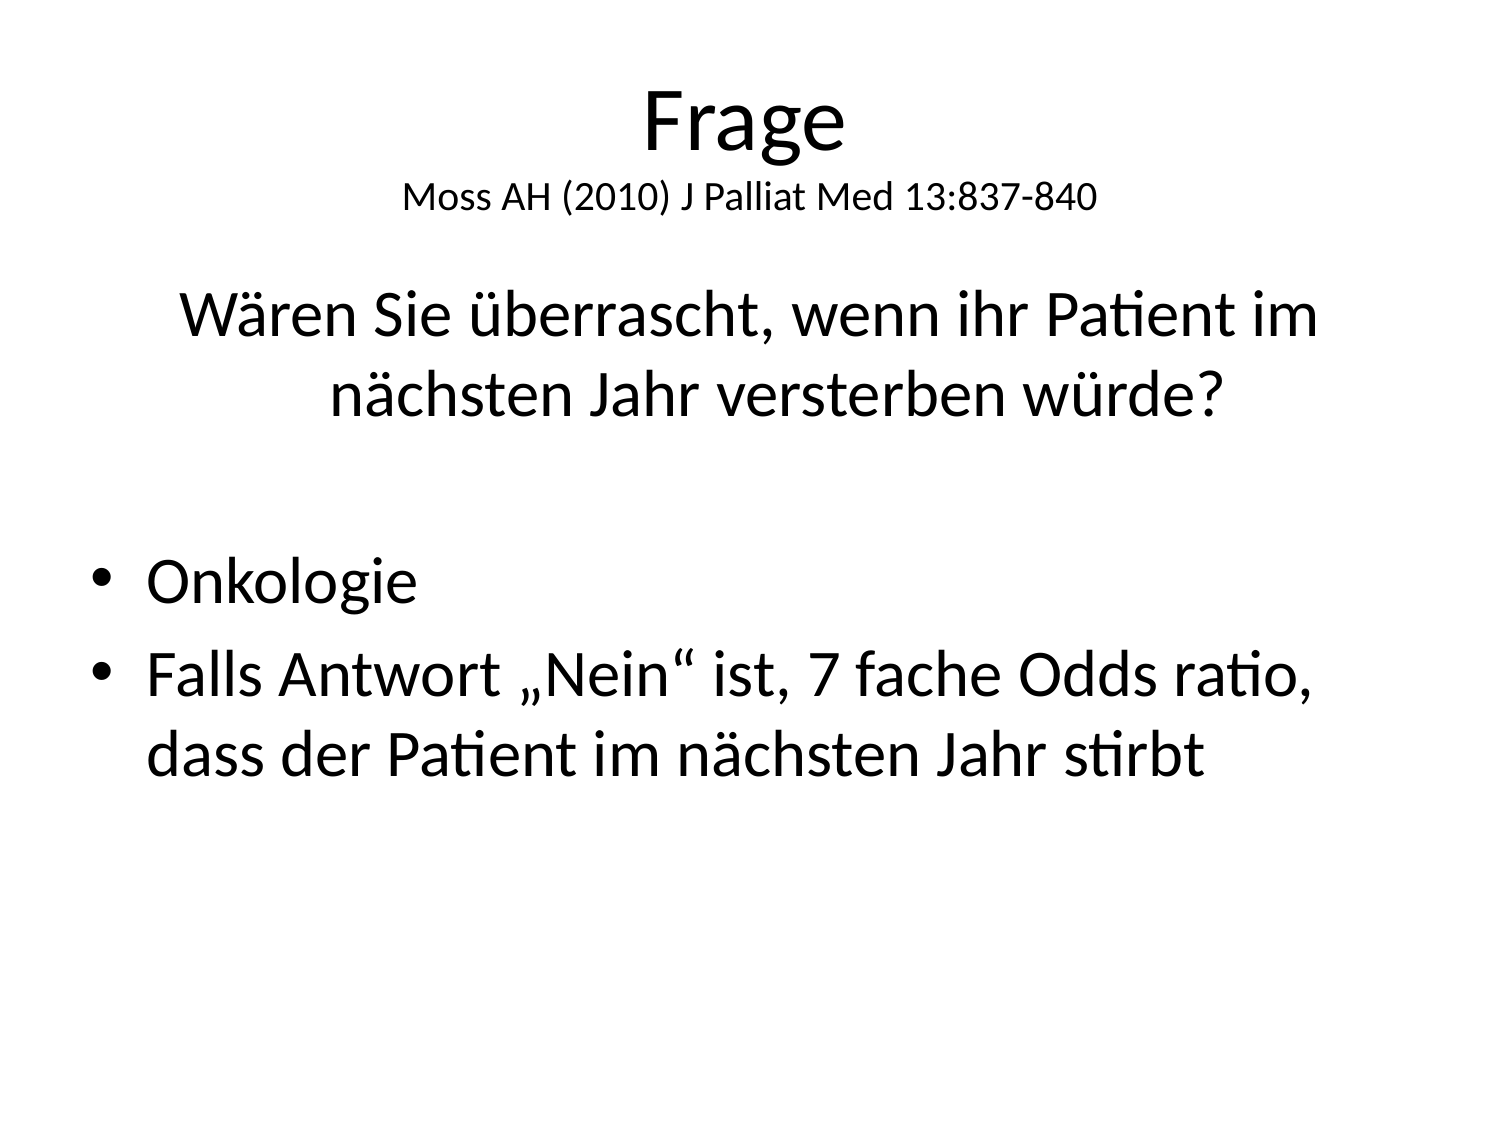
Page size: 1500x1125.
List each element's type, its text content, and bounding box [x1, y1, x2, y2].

list Wären Sie überrascht, wenn ihr Patient im nächsten Jahr versterben würde? Onkologie Falls Antwort „Nein“ ist, 7 fache Odds ratio, dass der Patient im nächsten Jahr stirbt [75, 262, 1425, 1005]
title Frage Moss AH (2010) J Palliat Med 13:837-840 [75, 45, 1425, 233]
